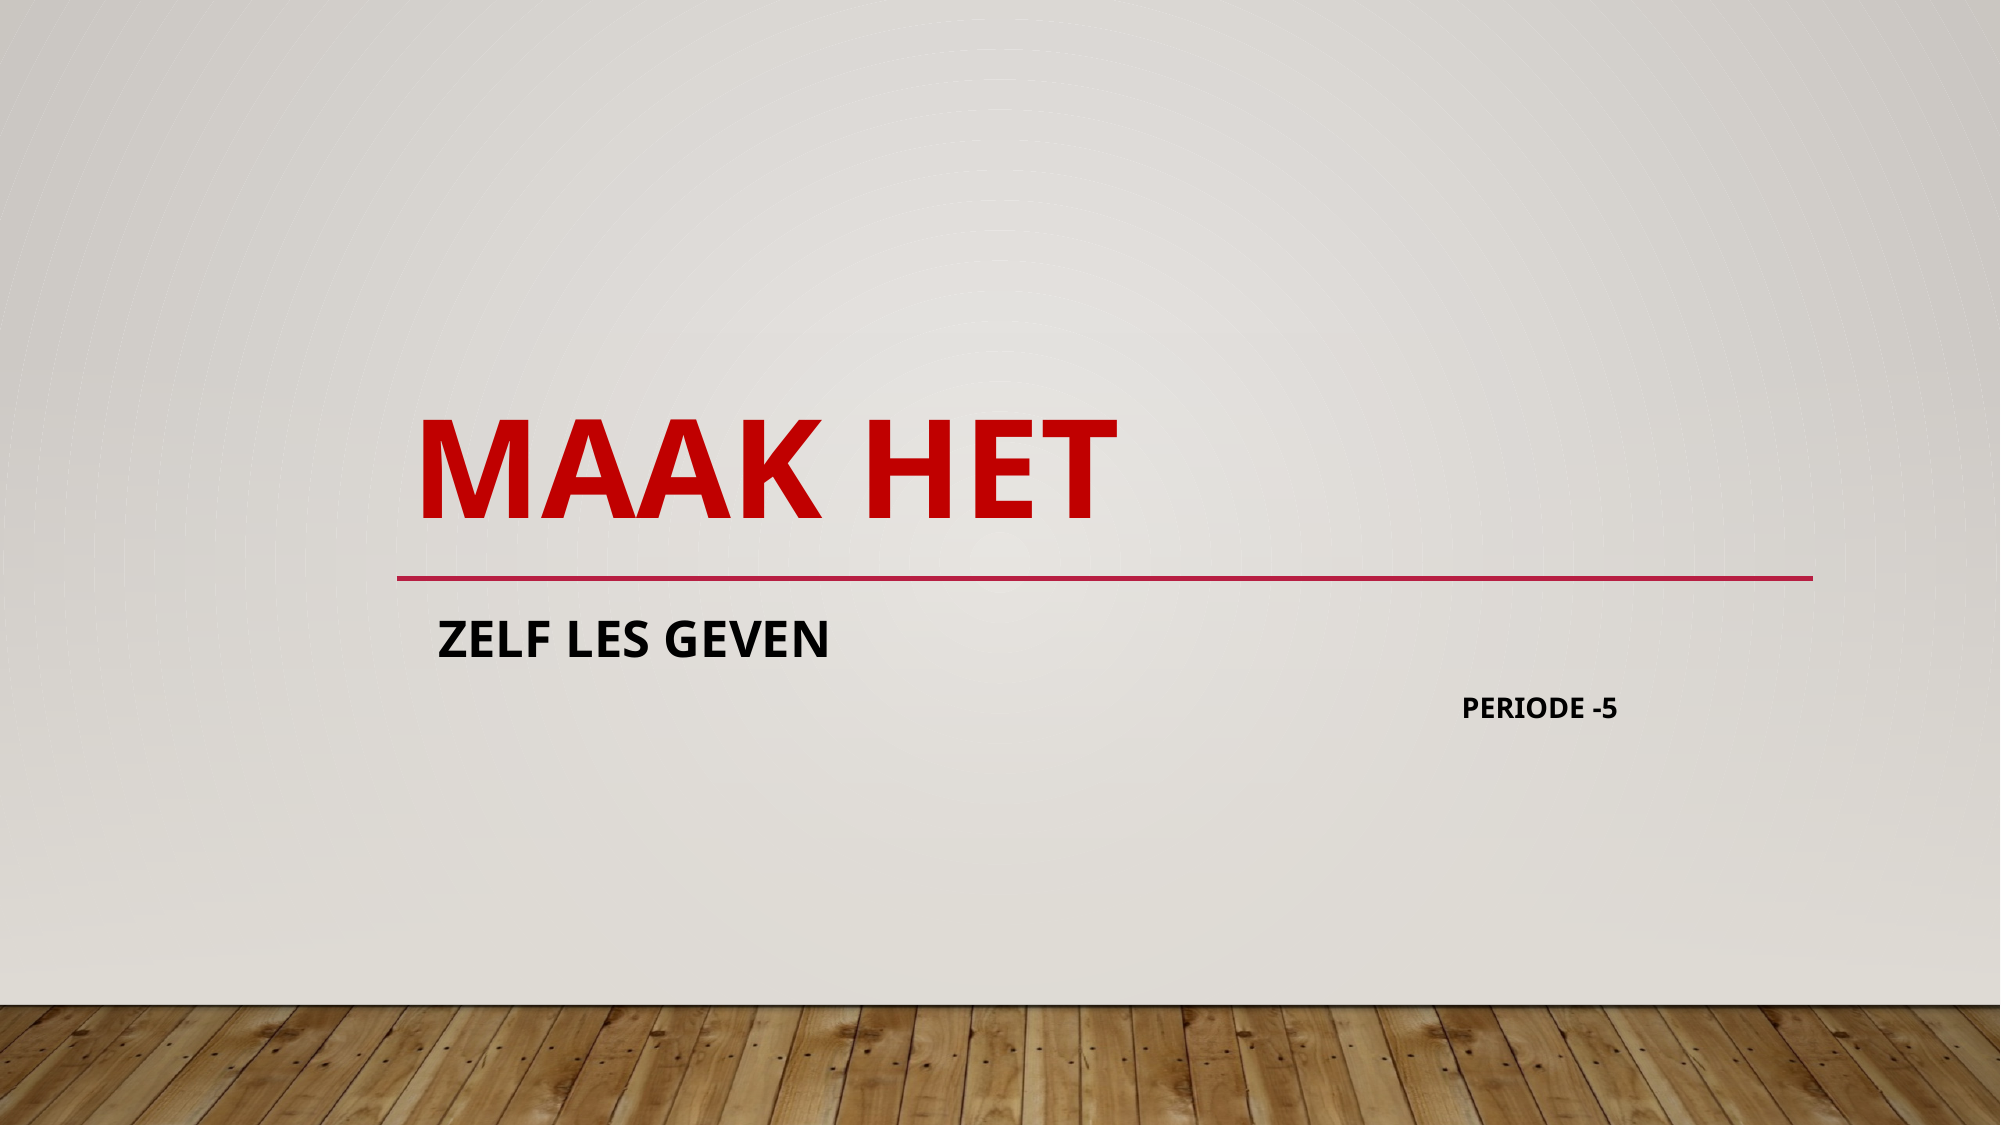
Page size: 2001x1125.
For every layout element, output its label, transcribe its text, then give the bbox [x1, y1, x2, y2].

title Maak Het [396, 131, 1814, 549]
subtitle Zelf les geven Periode -5 [396, 579, 1814, 740]
picture [0, 1005, 2000, 1125]
